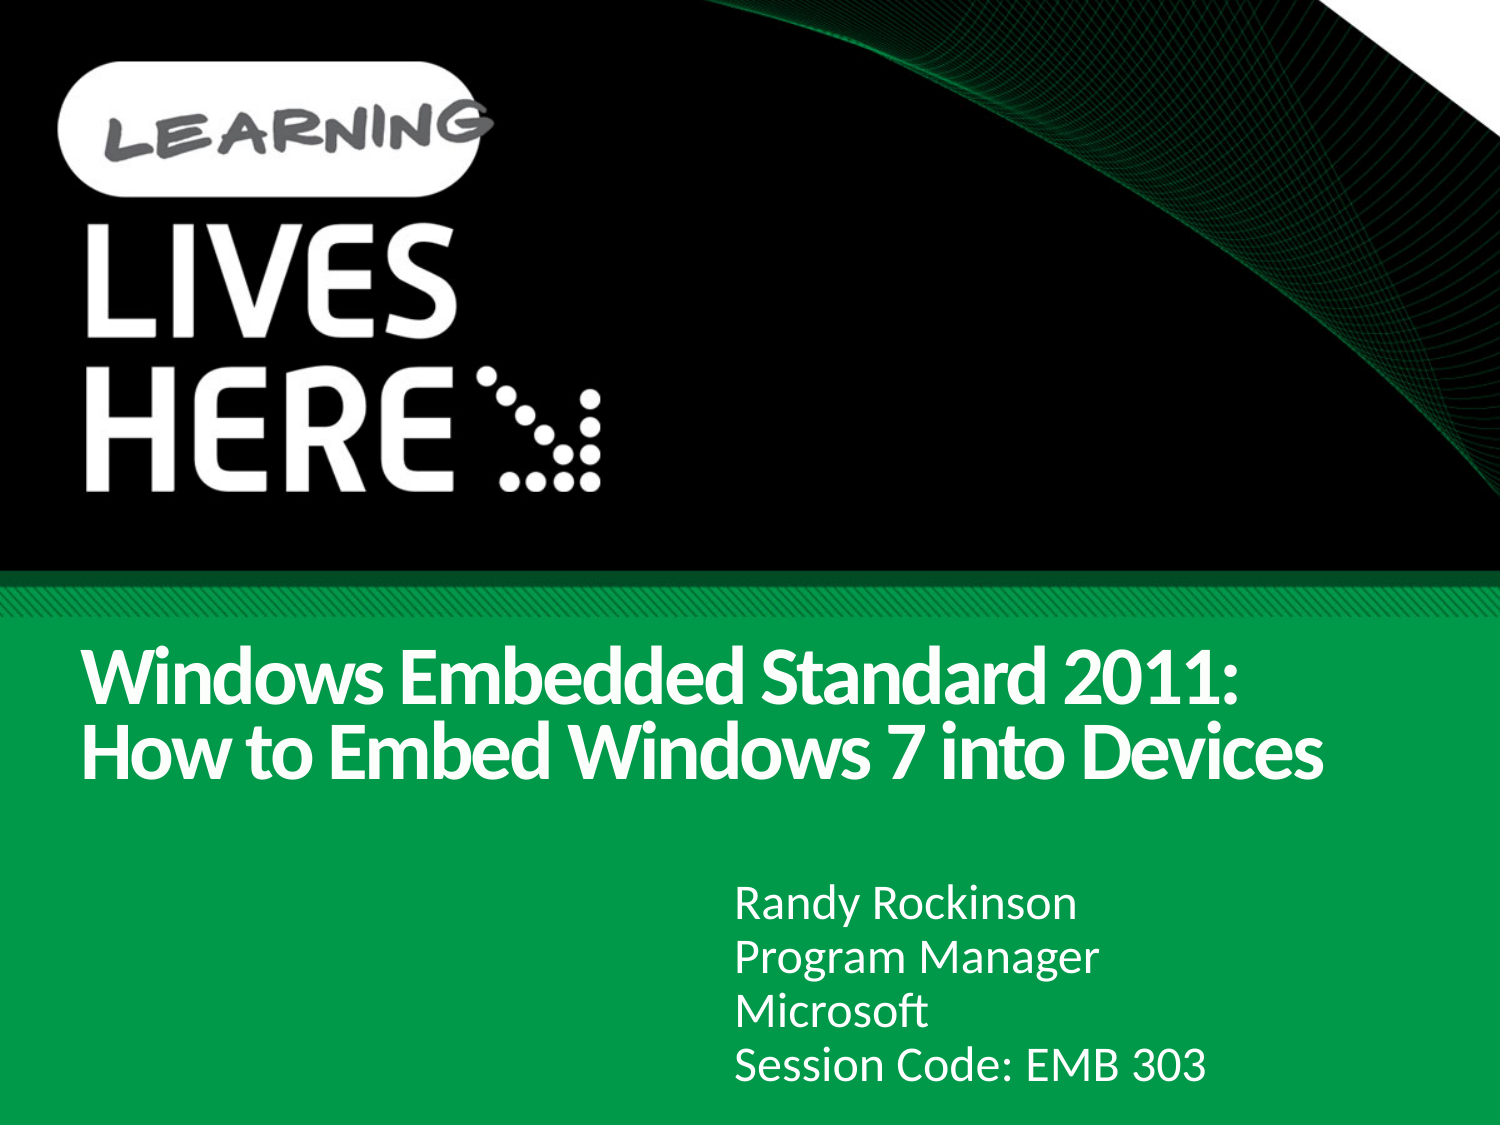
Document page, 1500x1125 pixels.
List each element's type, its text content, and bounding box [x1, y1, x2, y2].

subtitle Randy Rockinson Program Manager Microsoft Session Code: EMB 303 [734, 876, 1360, 952]
title Windows Embedded Standard 2011: How to Embed Windows 7 into Devices [80, 644, 1380, 852]
picture [0, 0, 1500, 1125]
